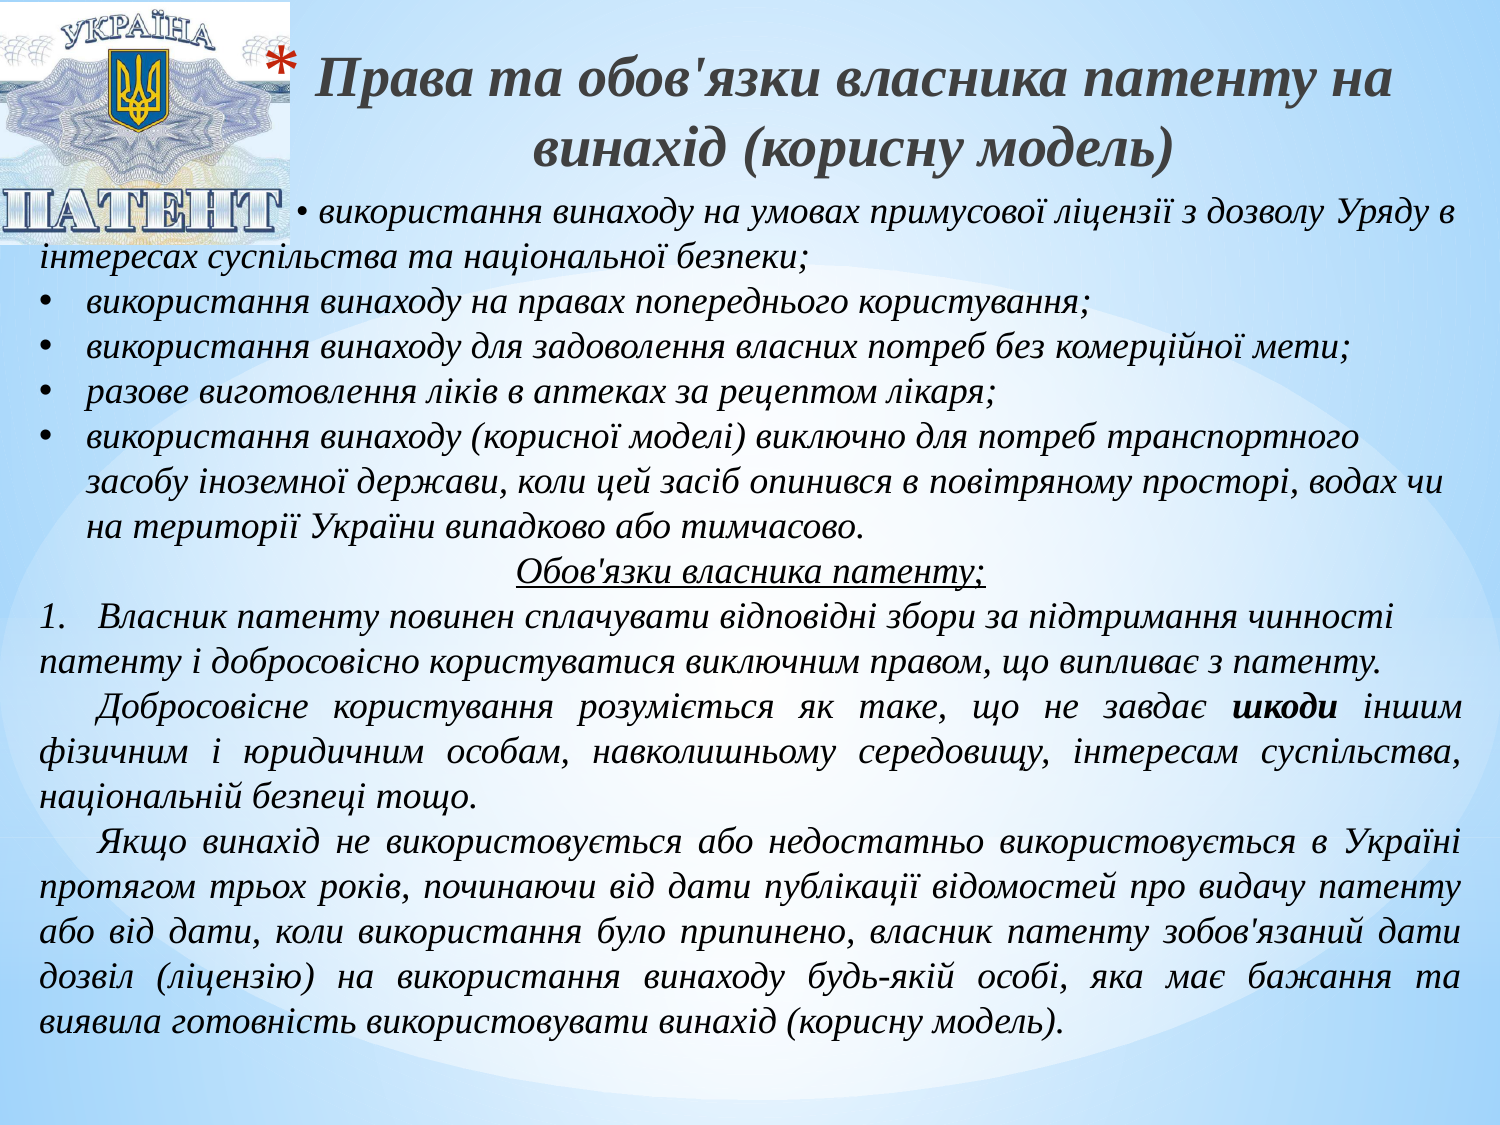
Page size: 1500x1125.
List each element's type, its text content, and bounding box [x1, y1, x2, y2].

picture [0, 2, 290, 245]
text_box Права та обов'язки власника патенту на винахід (корисну модель) [295, 30, 1427, 171]
text_box • використання винаходу на умовах примусової ліцензії з дозволу Уряду в інтересах суспільства та національної безпеки; використання винаходу на правах попереднього користування; використання винаходу для задоволення власних потреб без комерційної мети; разове виготовлення ліків в аптеках за рецептом лікаря; використання винаходу (корисної моделі) виключно для потреб транспортного засобу іноземної держави, коли цей засіб опинився в повітряному просторі, водах чи на території України випадково або тимчасово. Обов'язки власника патенту; 1. Власник патенту повинен сплачувати відповідні збори за підтримання чинності патенту і добросовісно користуватися виключним правом, що випливає з патенту. Добросовісне користування розуміється як таке, що не завдає шкоди іншим фізичним і юридичним особам, навколишньому середовищу, інтересам суспільства, національній безпеці тощо. Якщо винахід не використовується або недостатньо використовується в Україні протягом трьох років, починаючи від дати публікації відомостей про видачу патенту або від дати, коли використання було припинено, власник патенту зобов'язаний дати дозвіл (ліцензію) на використання винаходу будь-якій особі, яка має бажання та виявила готовність використовувати винахід (корисну модель). [24, 179, 1478, 1094]
